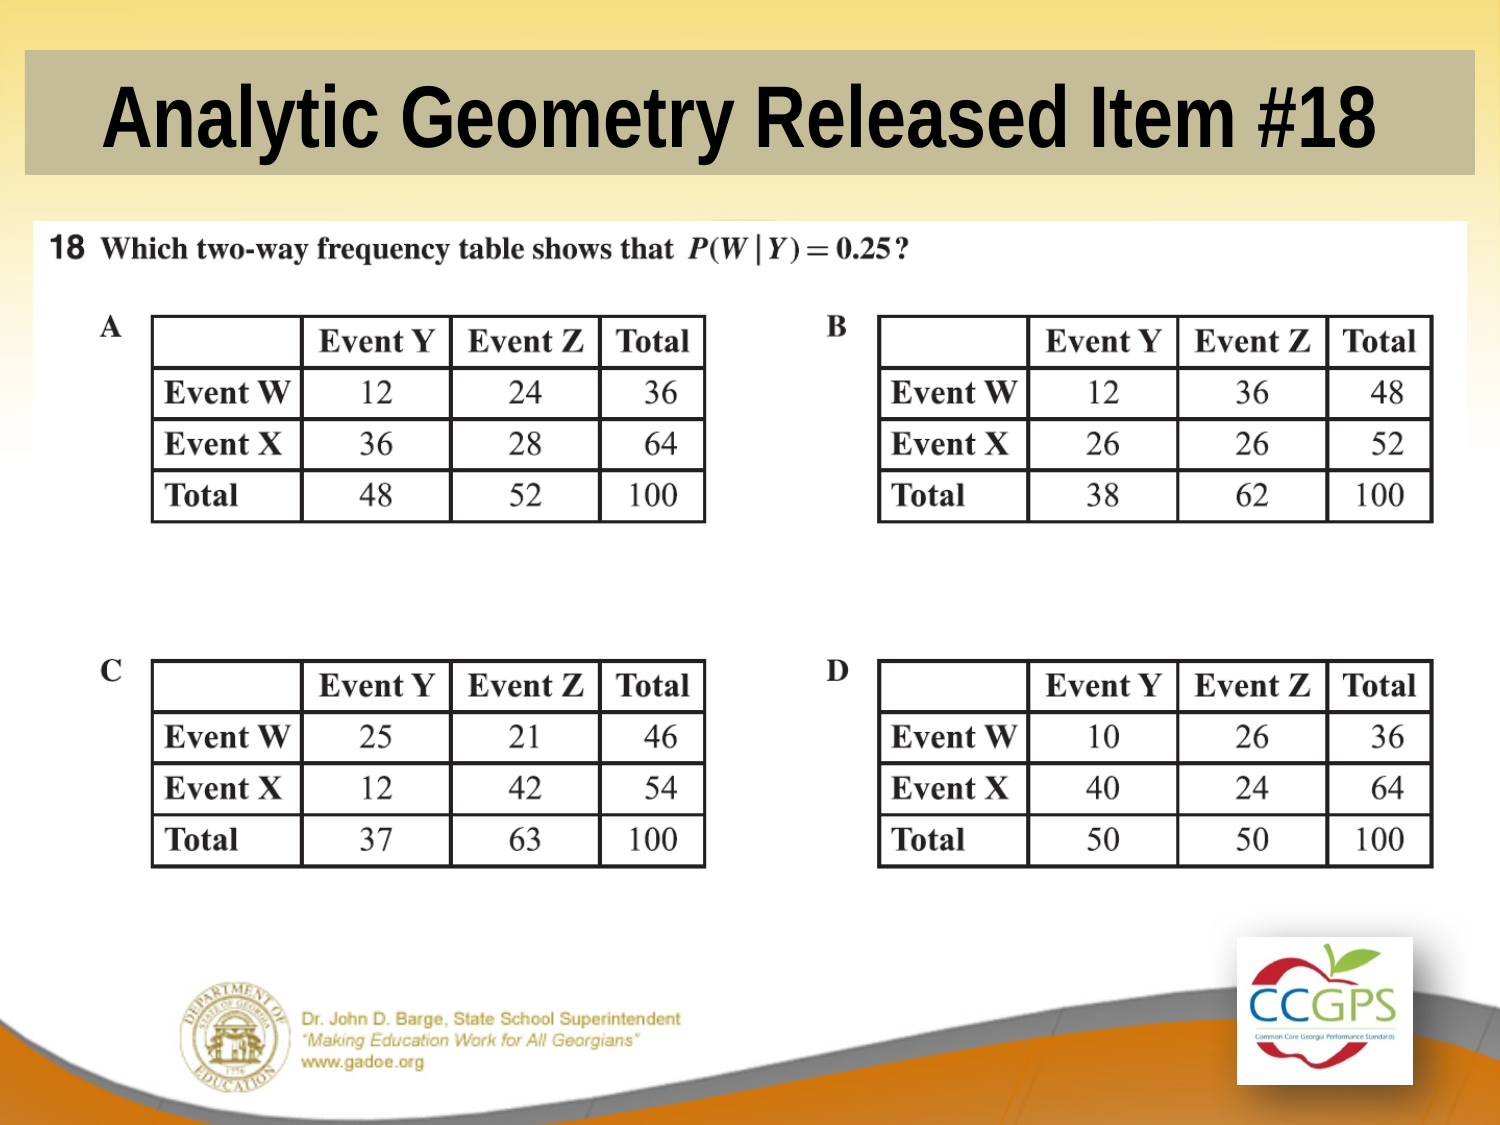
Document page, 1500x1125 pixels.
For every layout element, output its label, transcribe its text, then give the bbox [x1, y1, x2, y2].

picture [0, 0, 1500, 1125]
title Analytic Geometry Released Item #18 [24, 49, 1476, 176]
